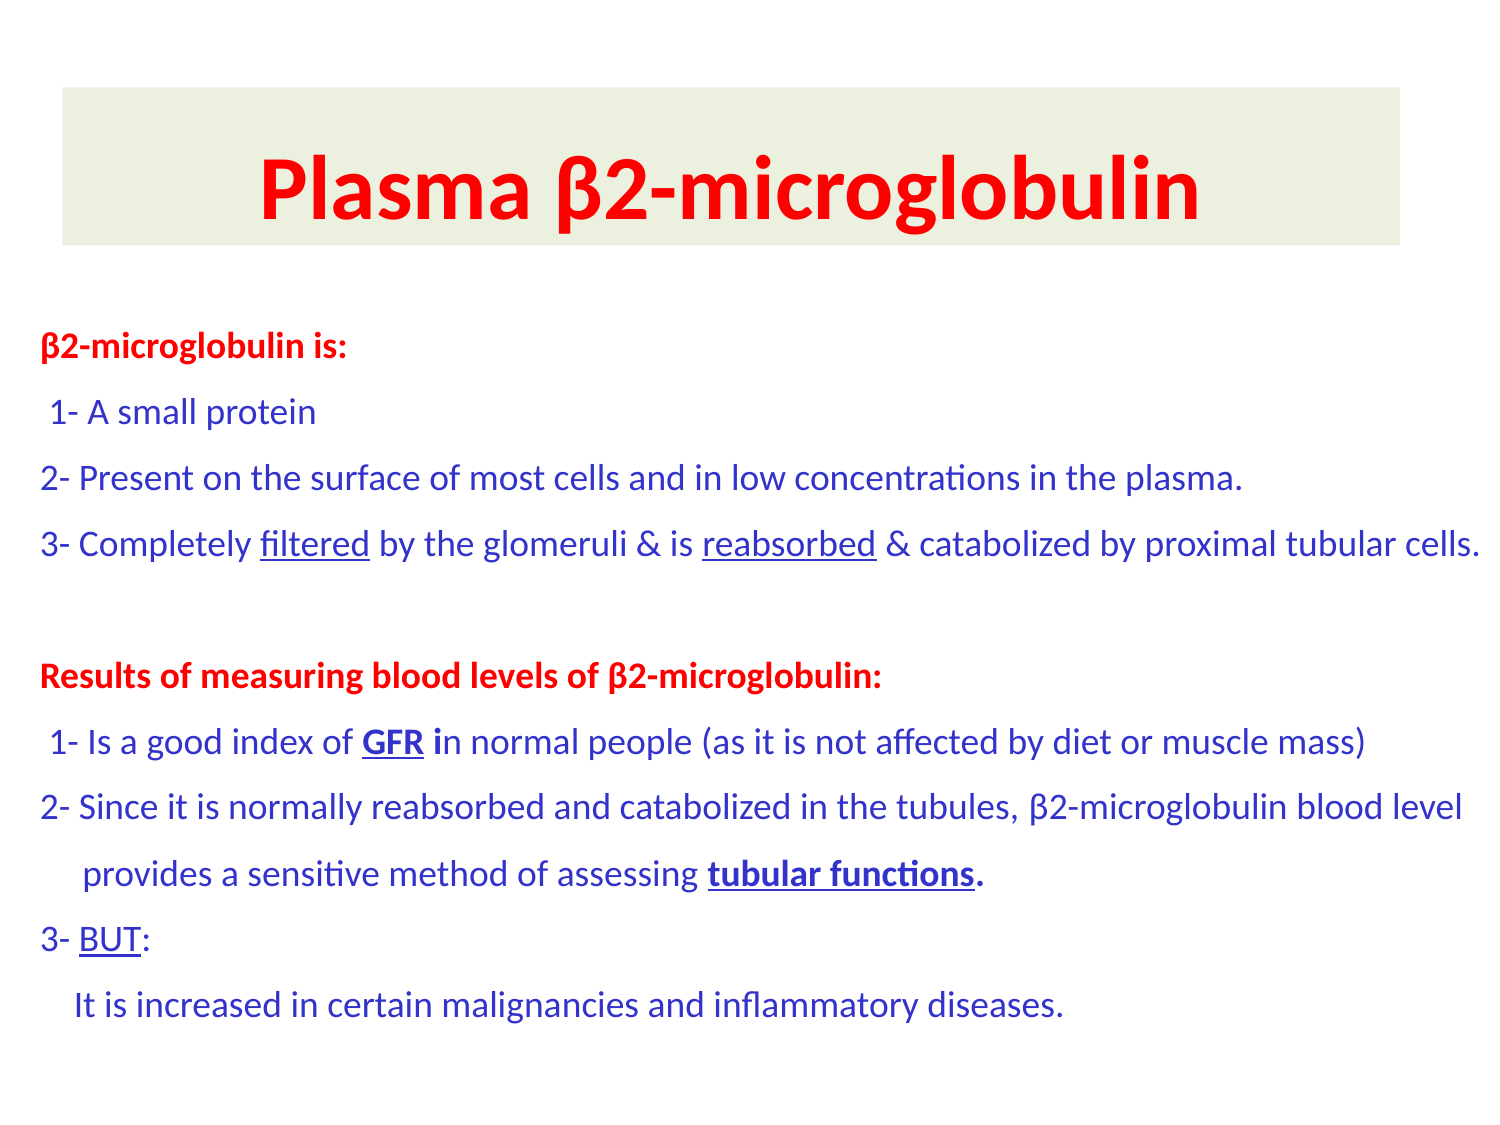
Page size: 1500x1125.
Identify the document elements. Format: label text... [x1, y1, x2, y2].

text_box Plasma β2-microglobulin [62, 87, 1400, 246]
text_box β2-microglobulin is: 1- A small protein 2- Present on the surface of most cells and in low concentrations in the plasma. 3- Completely filtered by the glomeruli & is reabsorbed & catabolized by proximal tubular cells. Results of measuring blood levels of β2-microglobulin: 1- Is a good index of GFR in normal people (as it is not affected by diet or muscle mass) 2- Since it is normally reabsorbed and catabolized in the tubules, β2-microglobulin blood level provides a sensitive method of assessing tubular functions. 3- BUT: It is increased in certain malignancies and inflammatory diseases. [24, 299, 1500, 1033]
